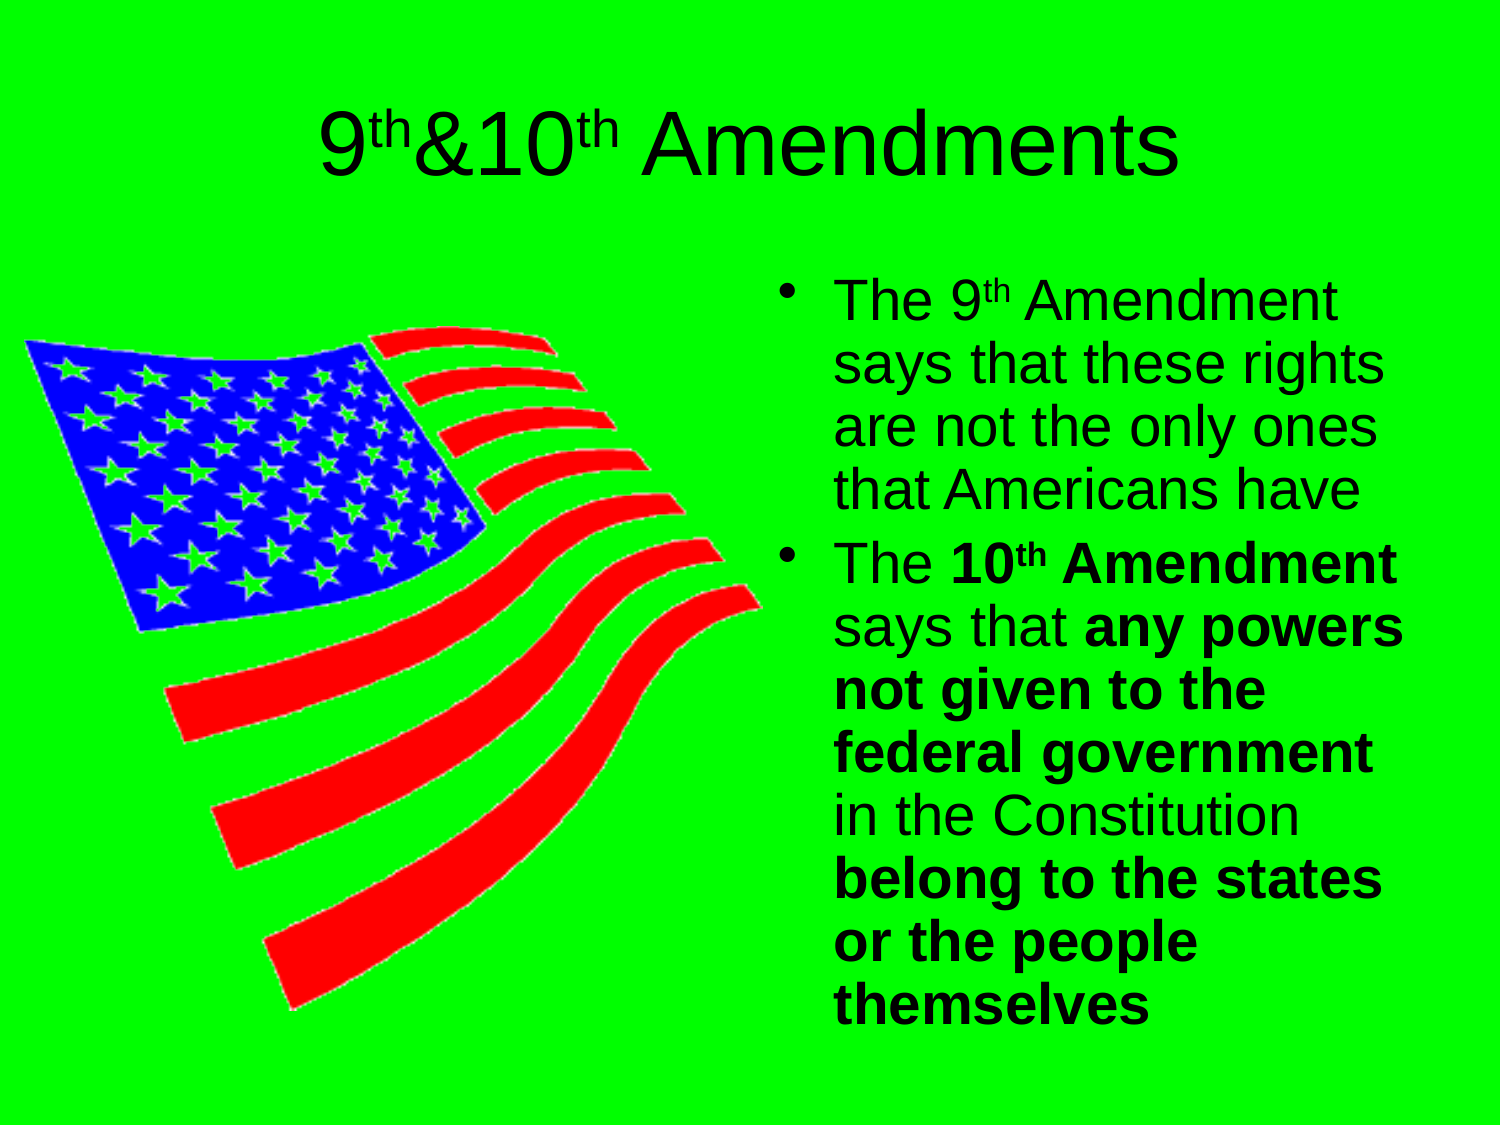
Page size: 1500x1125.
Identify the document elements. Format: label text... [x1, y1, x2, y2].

title 9th&10th Amendments [75, 45, 1425, 233]
list The 9th Amendment says that these rights are not the only ones that Americans have The 10th Amendment says that any powers not given to the federal government in the Constitution belong to the states or the people themselves [762, 262, 1425, 1050]
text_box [24, 326, 763, 1011]
